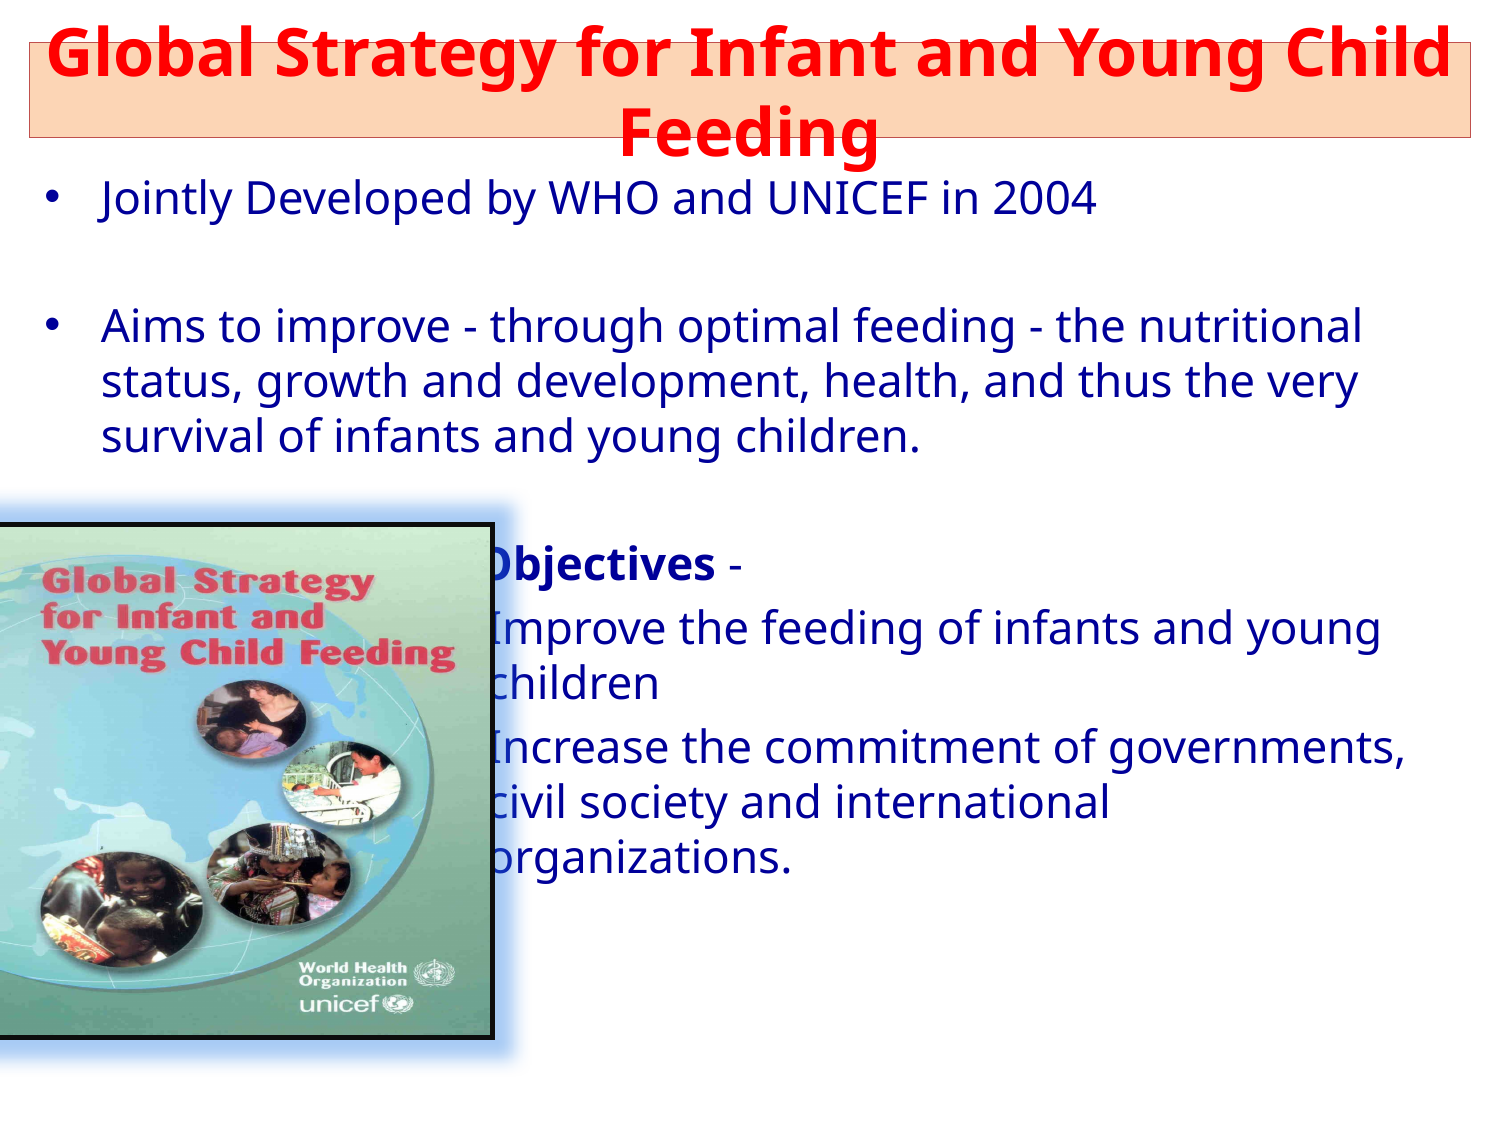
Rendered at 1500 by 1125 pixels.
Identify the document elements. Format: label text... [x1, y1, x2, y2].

title Global Strategy for Infant and Young Child Feeding [29, 42, 1471, 138]
list Jointly Developed by WHO and UNICEF in 2004 Aims to improve - through optimal feeding - the nutritional status, growth and development, health, and thus the very survival of infants and young children. Objectives - Improve the feeding of infants and young children Increase the commitment of governments, civil society and international organizations. [29, 160, 1425, 1071]
picture [0, 526, 491, 1036]
